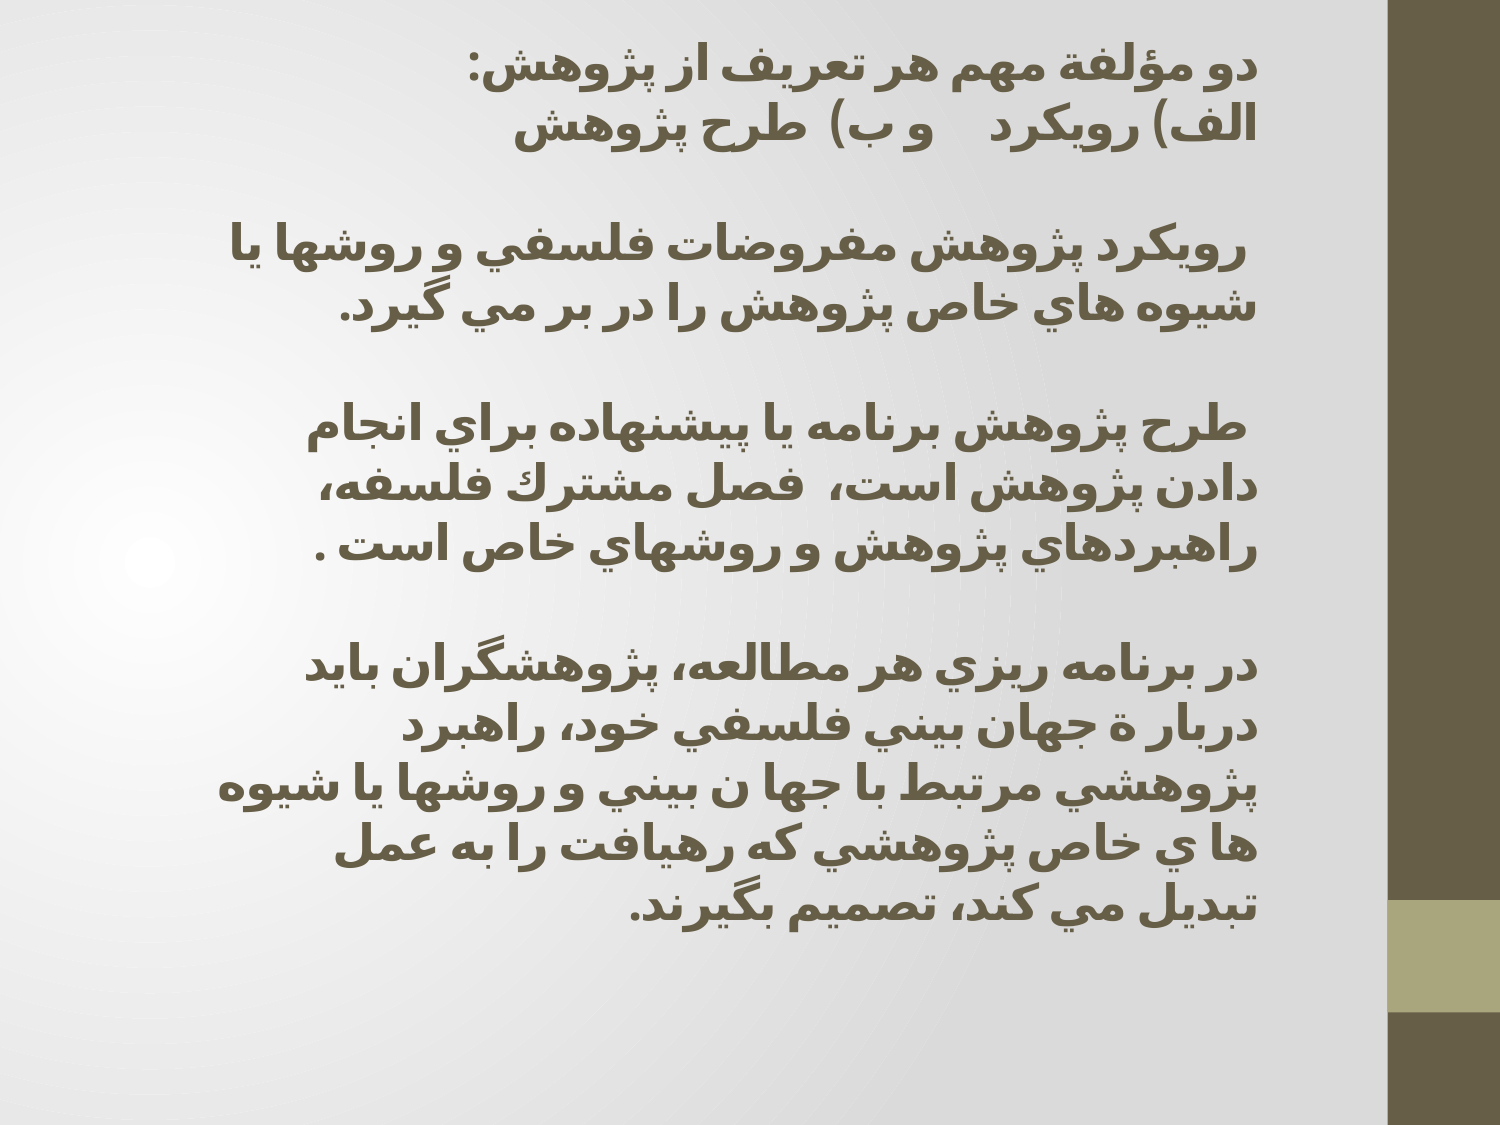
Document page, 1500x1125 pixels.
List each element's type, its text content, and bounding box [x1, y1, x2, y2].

title دو مؤلفة مهم هر تعريف از پژوهش: الف) رويكرد و ب) طرح پژوهش رويكرد پژوهش مفروضات فلسفي و روشها يا شيوه هاي خاص پژوهش را در بر مي گيرد. طرح پژوهش برنامه يا پيشنهاده براي انجام دادن پژوهش است، فصل مشترك فلسفه، راهبردهاي پژوهش و روشهاي خاص است . در برنامه ريزي هر مطالعه، پژوهشگران بايد دربار ة جهان بيني فلسفي خود، راهبرد پژوهشي مرتبط با جها ن بيني و روشها يا شيوه ها ي خاص پژوهشي كه رهيافت را به عمل تبديل مي كند، تصميم بگيرند. [200, 75, 1275, 938]
